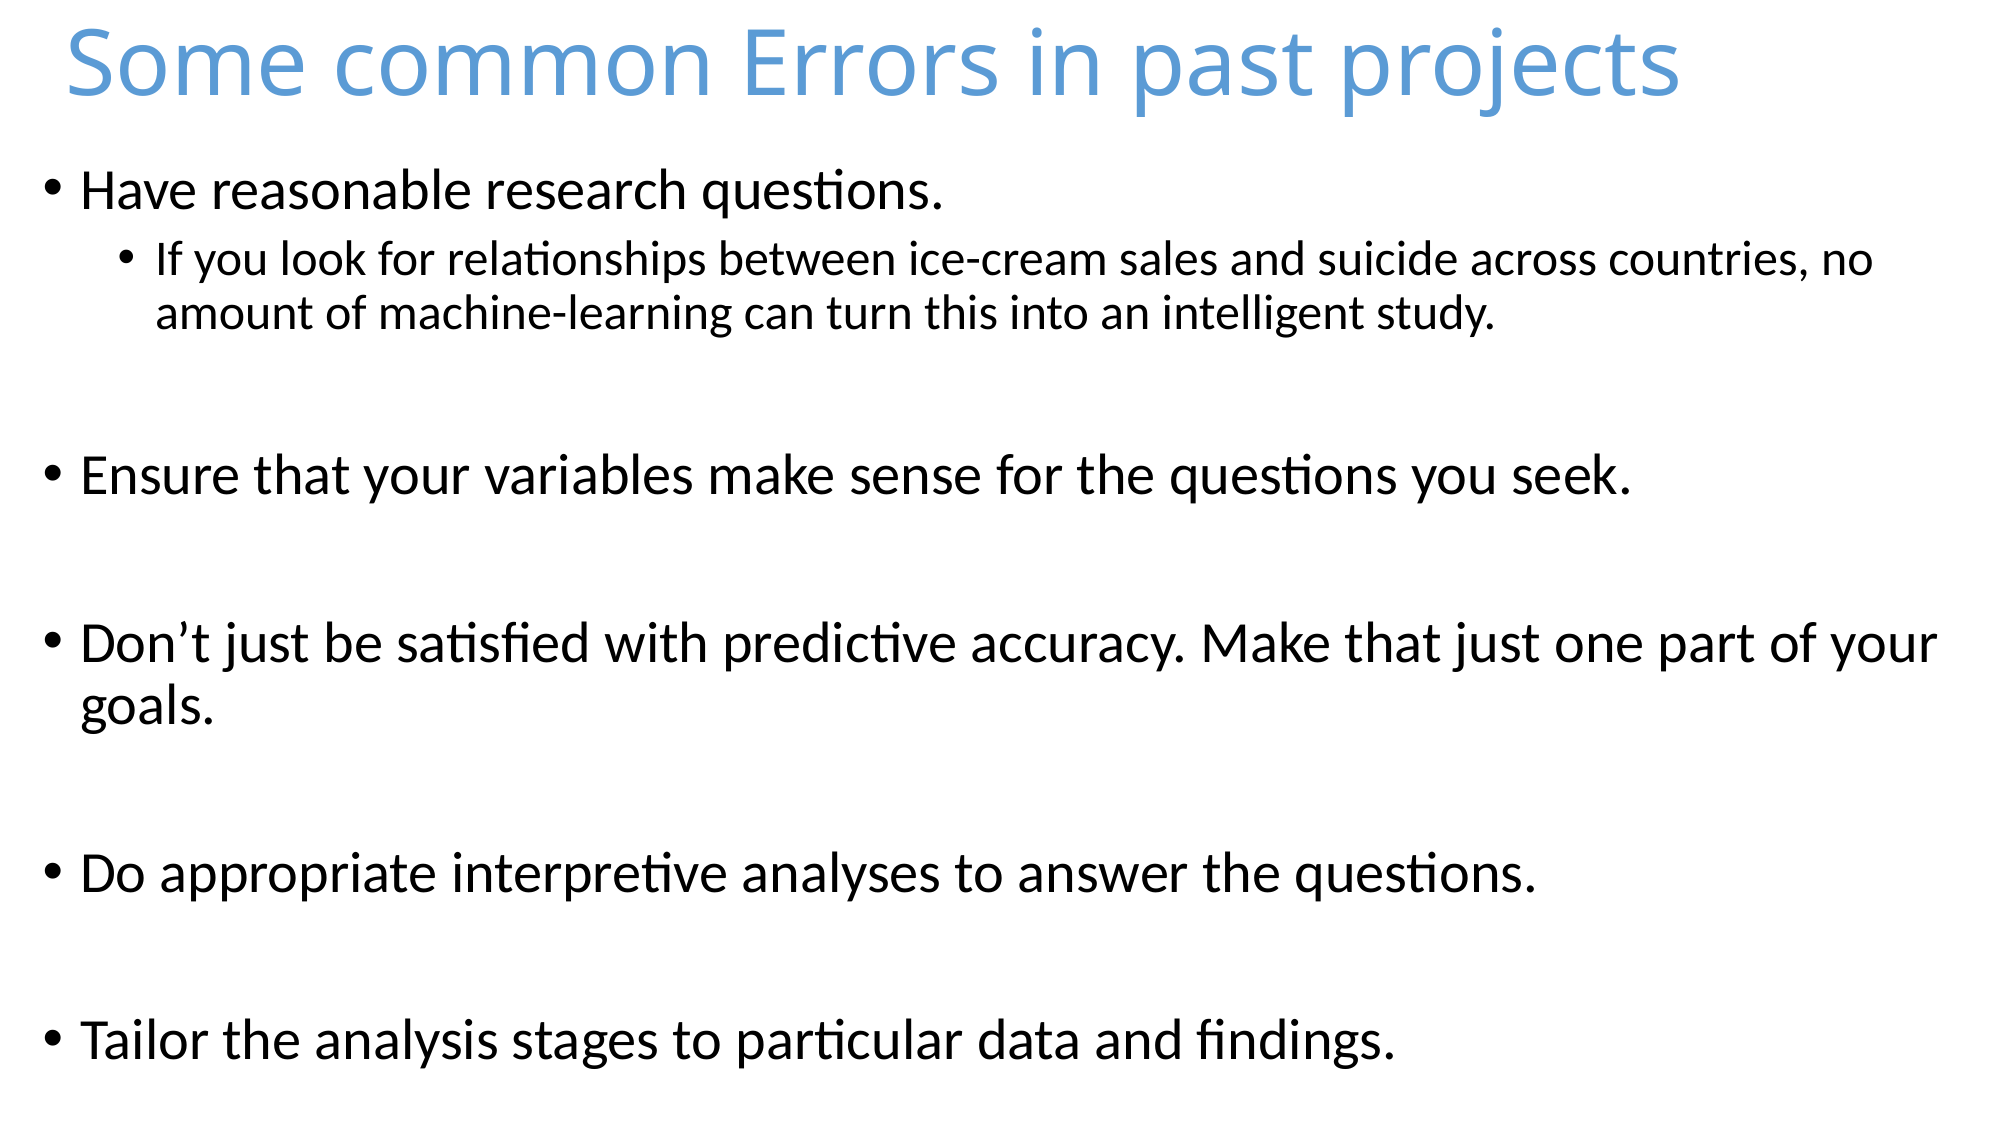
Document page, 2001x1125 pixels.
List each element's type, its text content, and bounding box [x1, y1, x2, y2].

list Have reasonable research questions. If you look for relationships between ice-cream sales and suicide across countries, no amount of machine-learning can turn this into an intelligent study. Ensure that your variables make sense for the questions you seek. Don’t just be satisfied with predictive accuracy. Make that just one part of your goals. Do appropriate interpretive analyses to answer the questions. Tailor the analysis stages to particular data and findings. [27, 151, 1973, 1100]
title Some common Errors in past projects [50, 0, 1776, 151]
